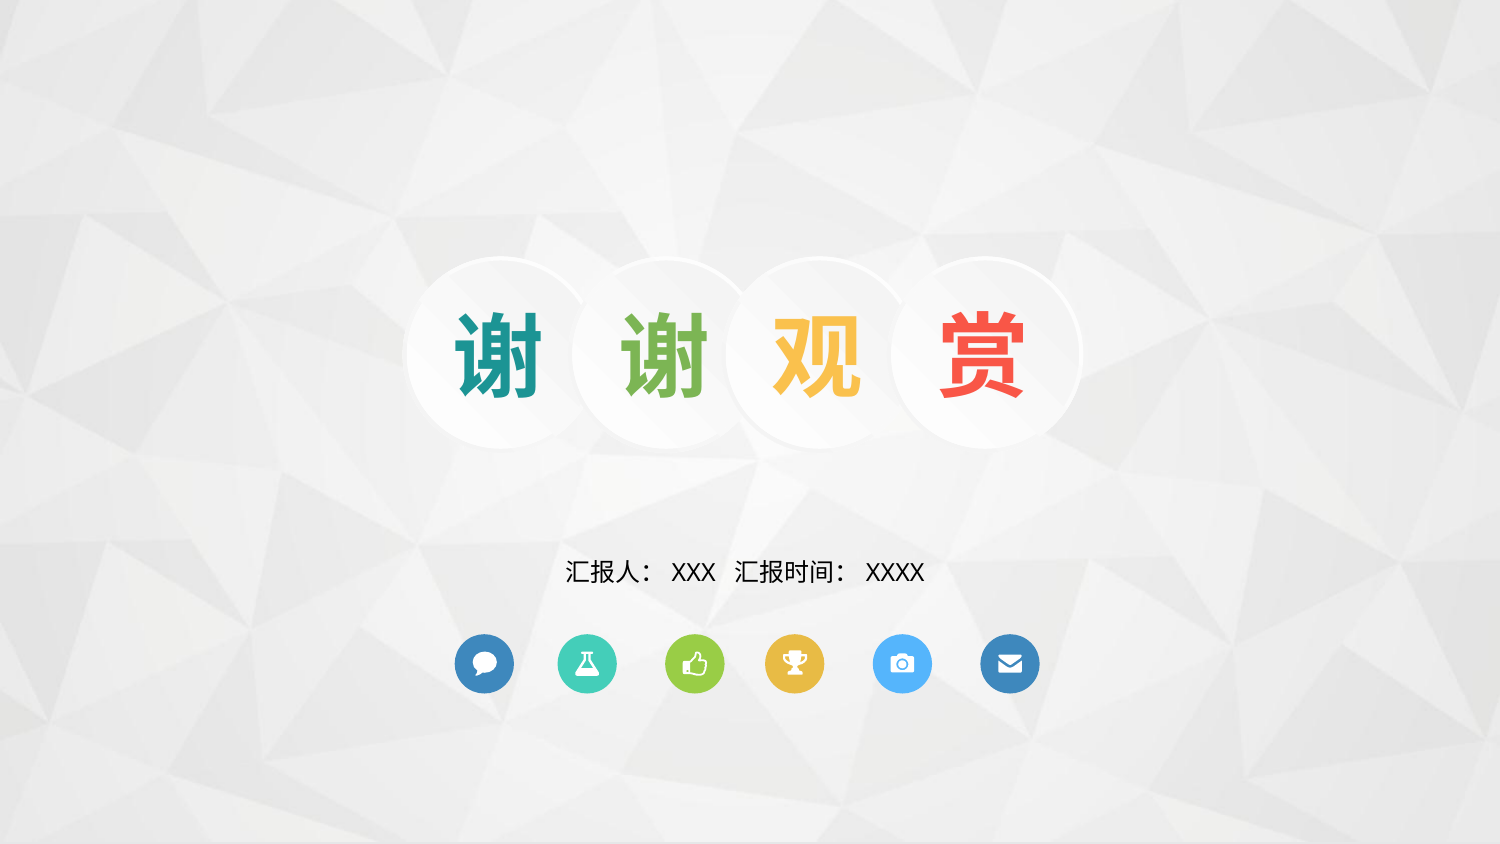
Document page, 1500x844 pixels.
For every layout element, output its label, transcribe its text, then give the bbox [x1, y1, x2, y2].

text_box 汇报人：XXX 汇报时间：XXXX [565, 556, 939, 587]
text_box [664, 633, 725, 694]
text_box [886, 256, 1084, 454]
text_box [980, 633, 1040, 694]
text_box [402, 256, 565, 454]
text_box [721, 256, 884, 454]
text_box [557, 633, 618, 694]
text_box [872, 633, 933, 694]
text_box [764, 633, 825, 694]
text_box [454, 633, 515, 694]
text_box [567, 256, 719, 454]
picture [0, 0, 1500, 844]
